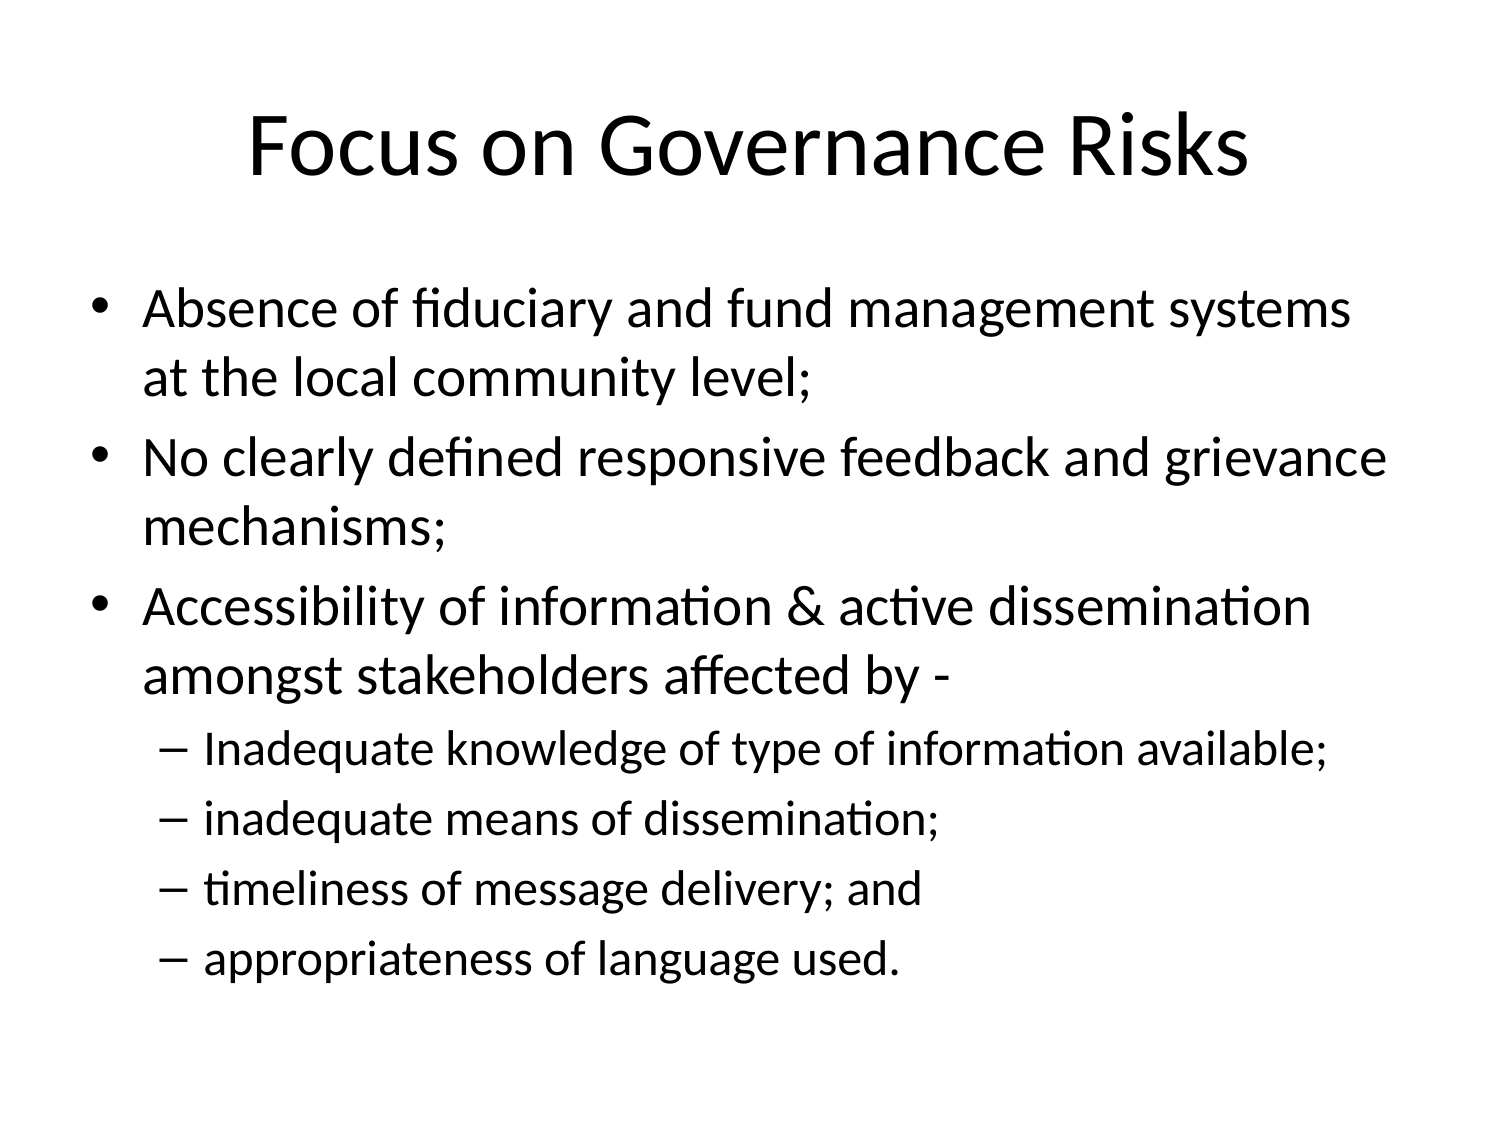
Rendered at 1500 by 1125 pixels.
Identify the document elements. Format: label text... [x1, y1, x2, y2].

title Focus on Governance Risks [75, 45, 1425, 233]
list Absence of fiduciary and fund management systems at the local community level; No clearly defined responsive feedback and grievance mechanisms; Accessibility of information & active dissemination amongst stakeholders affected by - Inadequate knowledge of type of information available; inadequate means of dissemination; timeliness of message delivery; and appropriateness of language used. [75, 262, 1425, 1005]
